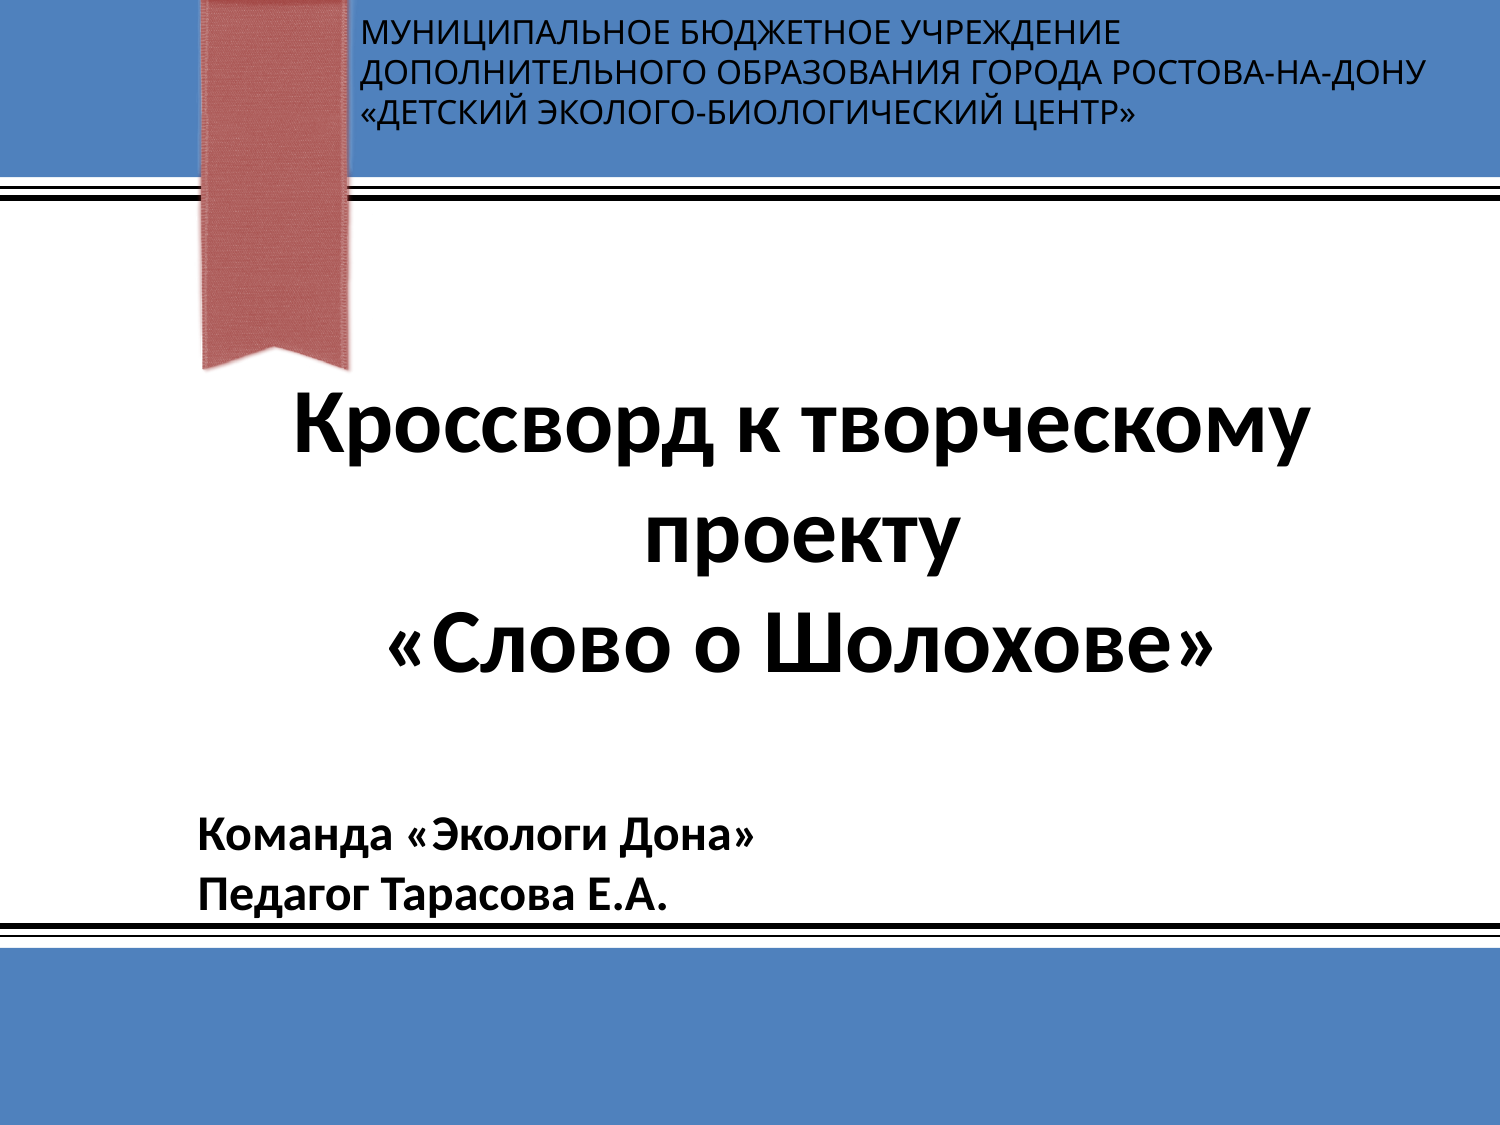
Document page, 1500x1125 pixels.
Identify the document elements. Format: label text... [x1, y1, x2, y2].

text_box Кроссворд к творческому проекту «Слово о Шолохове» Команда «Экологи Дона» Педагог Тарасова Е.А. [182, 243, 1424, 928]
text_box МУНИЦИПАЛЬНОЕ БЮДЖЕТНОЕ УЧРЕЖДЕНИЕ ДОПОЛНИТЕЛЬНОГО ОБРАЗОВАНИЯ ГОРОДА РОСТОВА-НА-ДОНУ «ДЕТСКИЙ ЭКОЛОГО-БИОЛОГИЧЕСКИЙ ЦЕНТР» [345, 4, 1500, 139]
